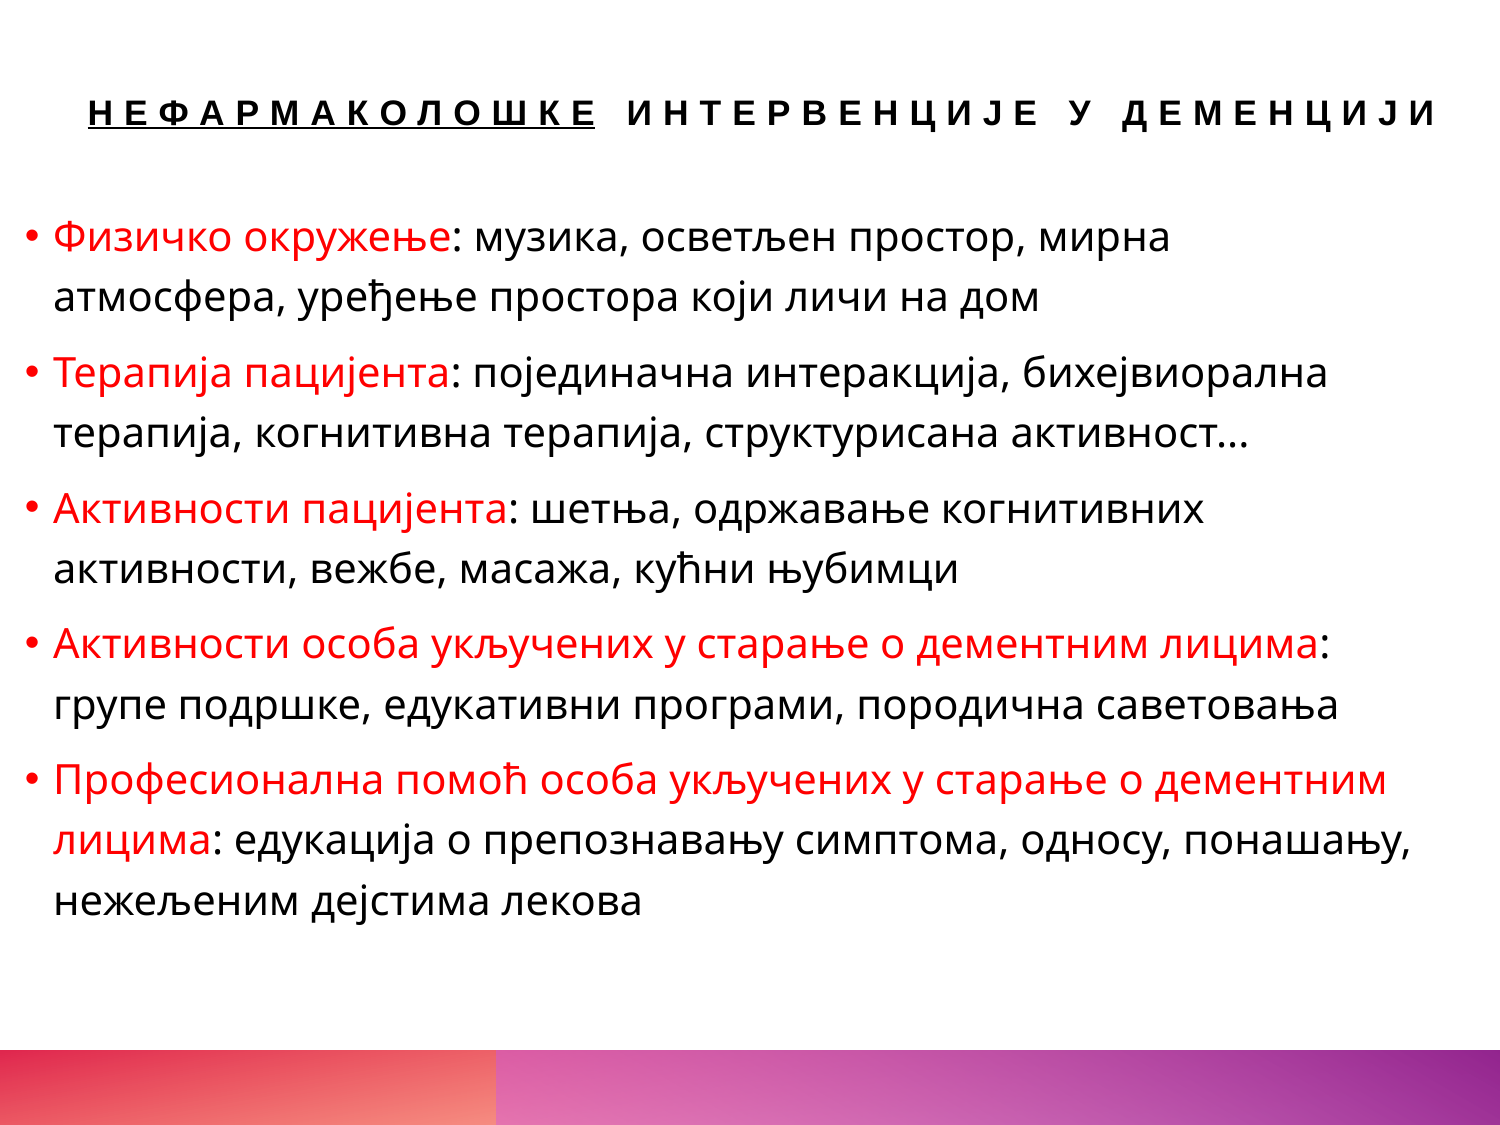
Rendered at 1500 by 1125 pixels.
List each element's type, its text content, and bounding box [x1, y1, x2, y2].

title Нефармаколошке интервенције у деменцији [87, 50, 1435, 132]
list Физичко окружење: музика, осветљен простор, мирна атмосфера, уређење простора који личи на дом Терапија пацијента: појединачна интеракција, бихејвиорална терапија, когнитивна терапија, структурисана активност... Активности пацијента: шетња, одржавање когнитивних активности, вежбе, масажа, кућни њубимци Активности особа укључених у старање о дементним лицима: групе подршке, едукативни програми, породична саветовања Професионална помоћ особа укључених у старање о дементним лицима: едукација о препознавању симптома, односу, понашању, нежељеним дејстима лекова [24, 200, 1413, 1075]
